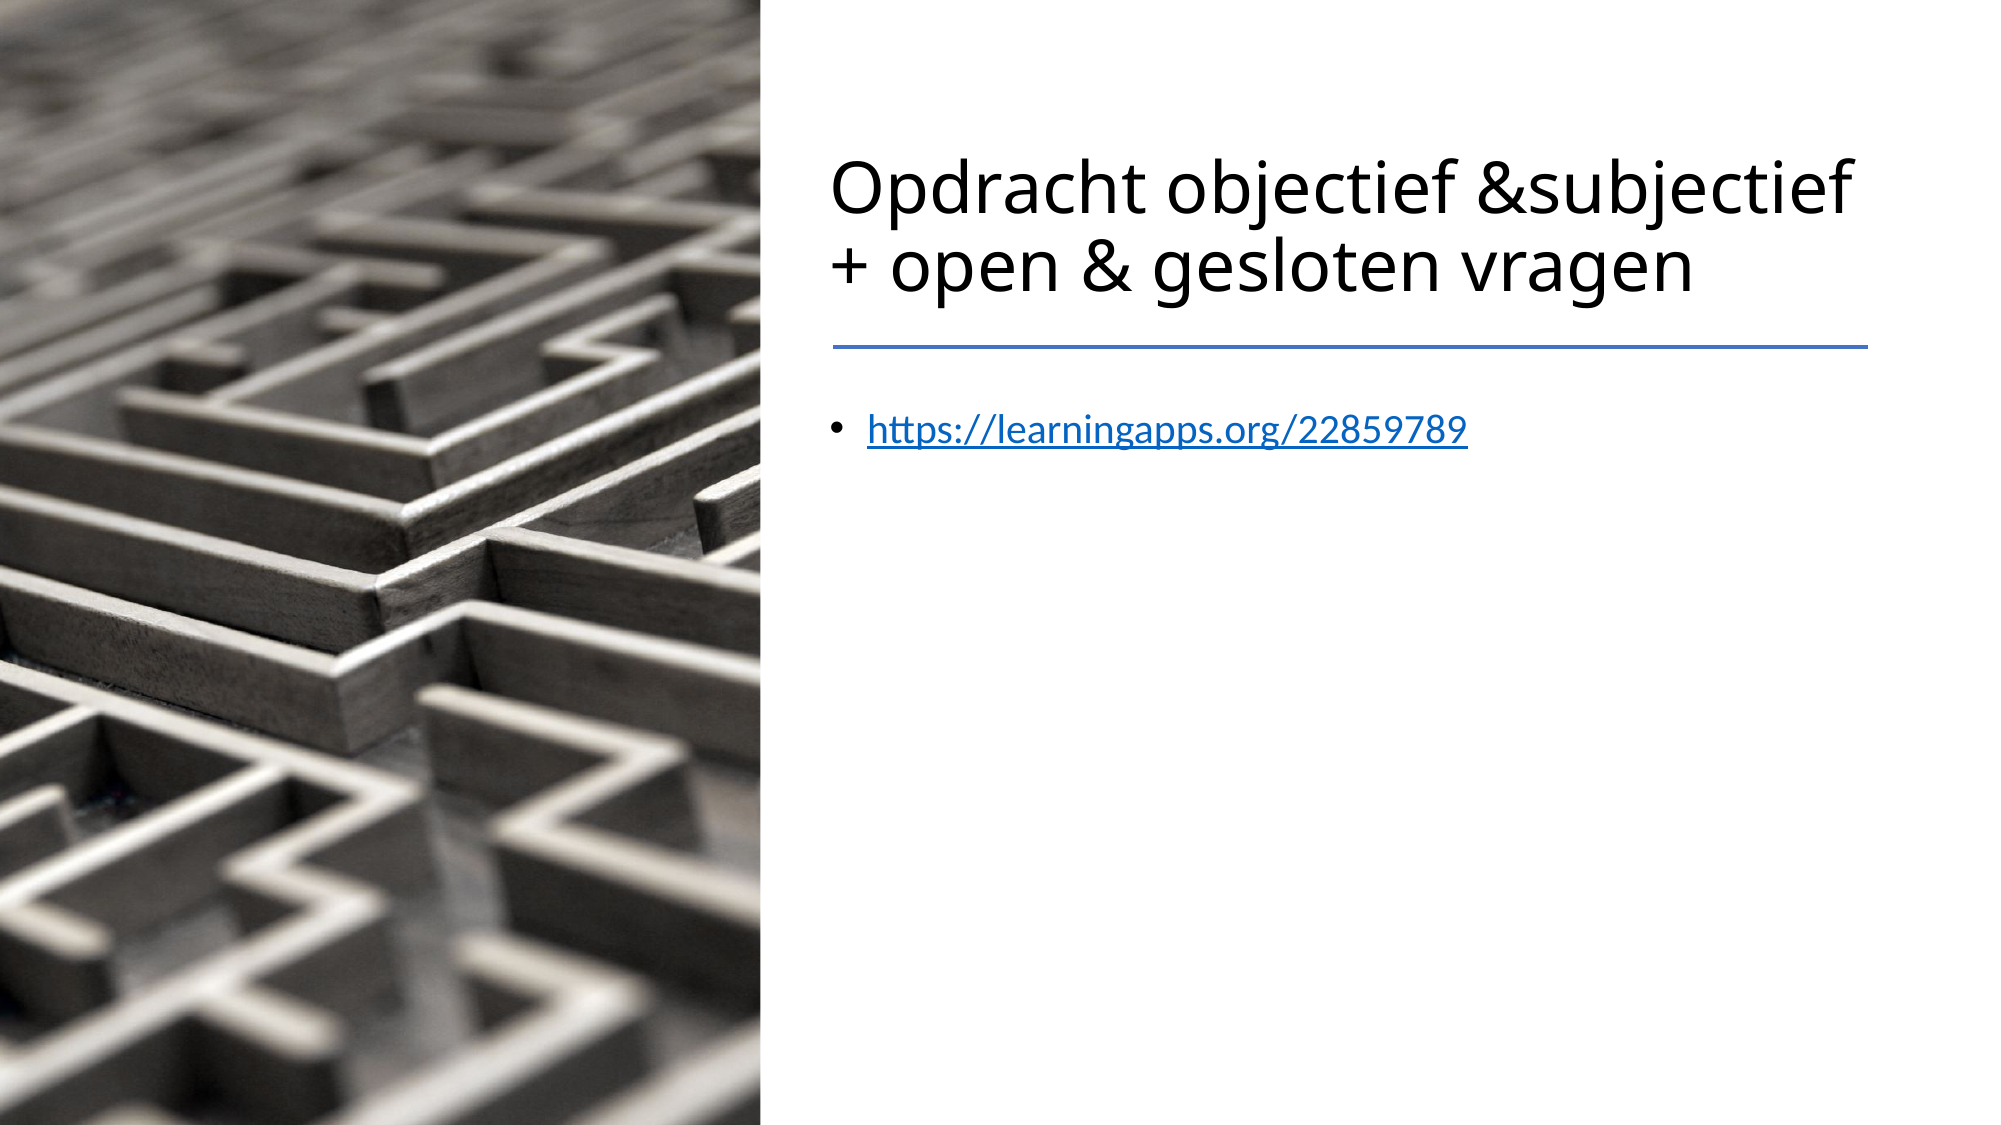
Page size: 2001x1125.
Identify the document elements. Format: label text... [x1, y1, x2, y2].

list https://learningapps.org/22859789 [814, 399, 1895, 1021]
picture [0, 0, 761, 1125]
title Opdracht objectief &subjectief + open & gesloten vragen [814, 103, 1895, 315]
